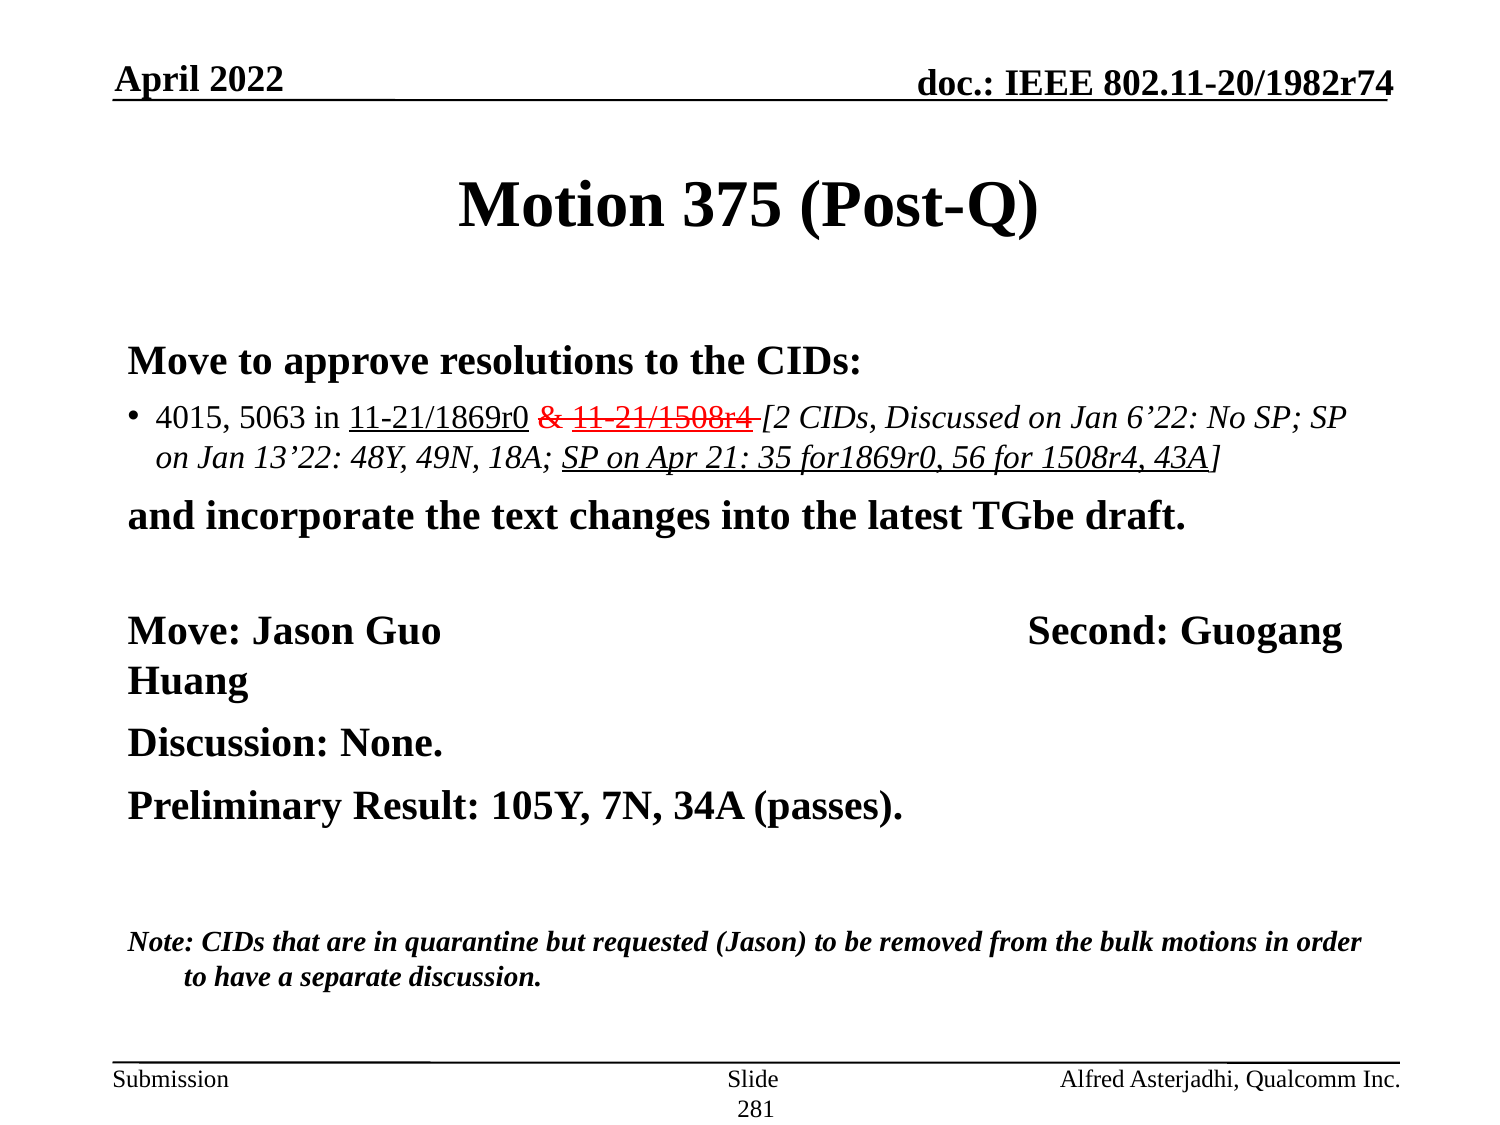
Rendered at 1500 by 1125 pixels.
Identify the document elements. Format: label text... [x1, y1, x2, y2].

footer Alfred Asterjadhi, Qualcomm Inc. [878, 1061, 1402, 1093]
slide_number Slide 281 [712, 1061, 800, 1123]
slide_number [114, 54, 423, 100]
list Move to approve resolutions to the CIDs: 4015, 5063 in 11-21/1869r0 & 11-21/1508r4 [2 CIDs, Discussed on Jan 6’22: No SP; SP on Jan 13’22: 48Y, 49N, 18A; SP on Apr 21: 35 for1869r0, 56 for 1508r4, 43A] and incorporate the text changes into the latest TGbe draft. Move: Jason Guo Second: Guogang Huang Discussion: None. Preliminary Result: 105Y, 7N, 34A (passes). Note: CIDs that are in quarantine but requested (Jason) to be removed from the bulk motions in order to have a separate discussion. [112, 324, 1388, 1000]
title Motion 375 (Post-Q) [112, 112, 1388, 288]
